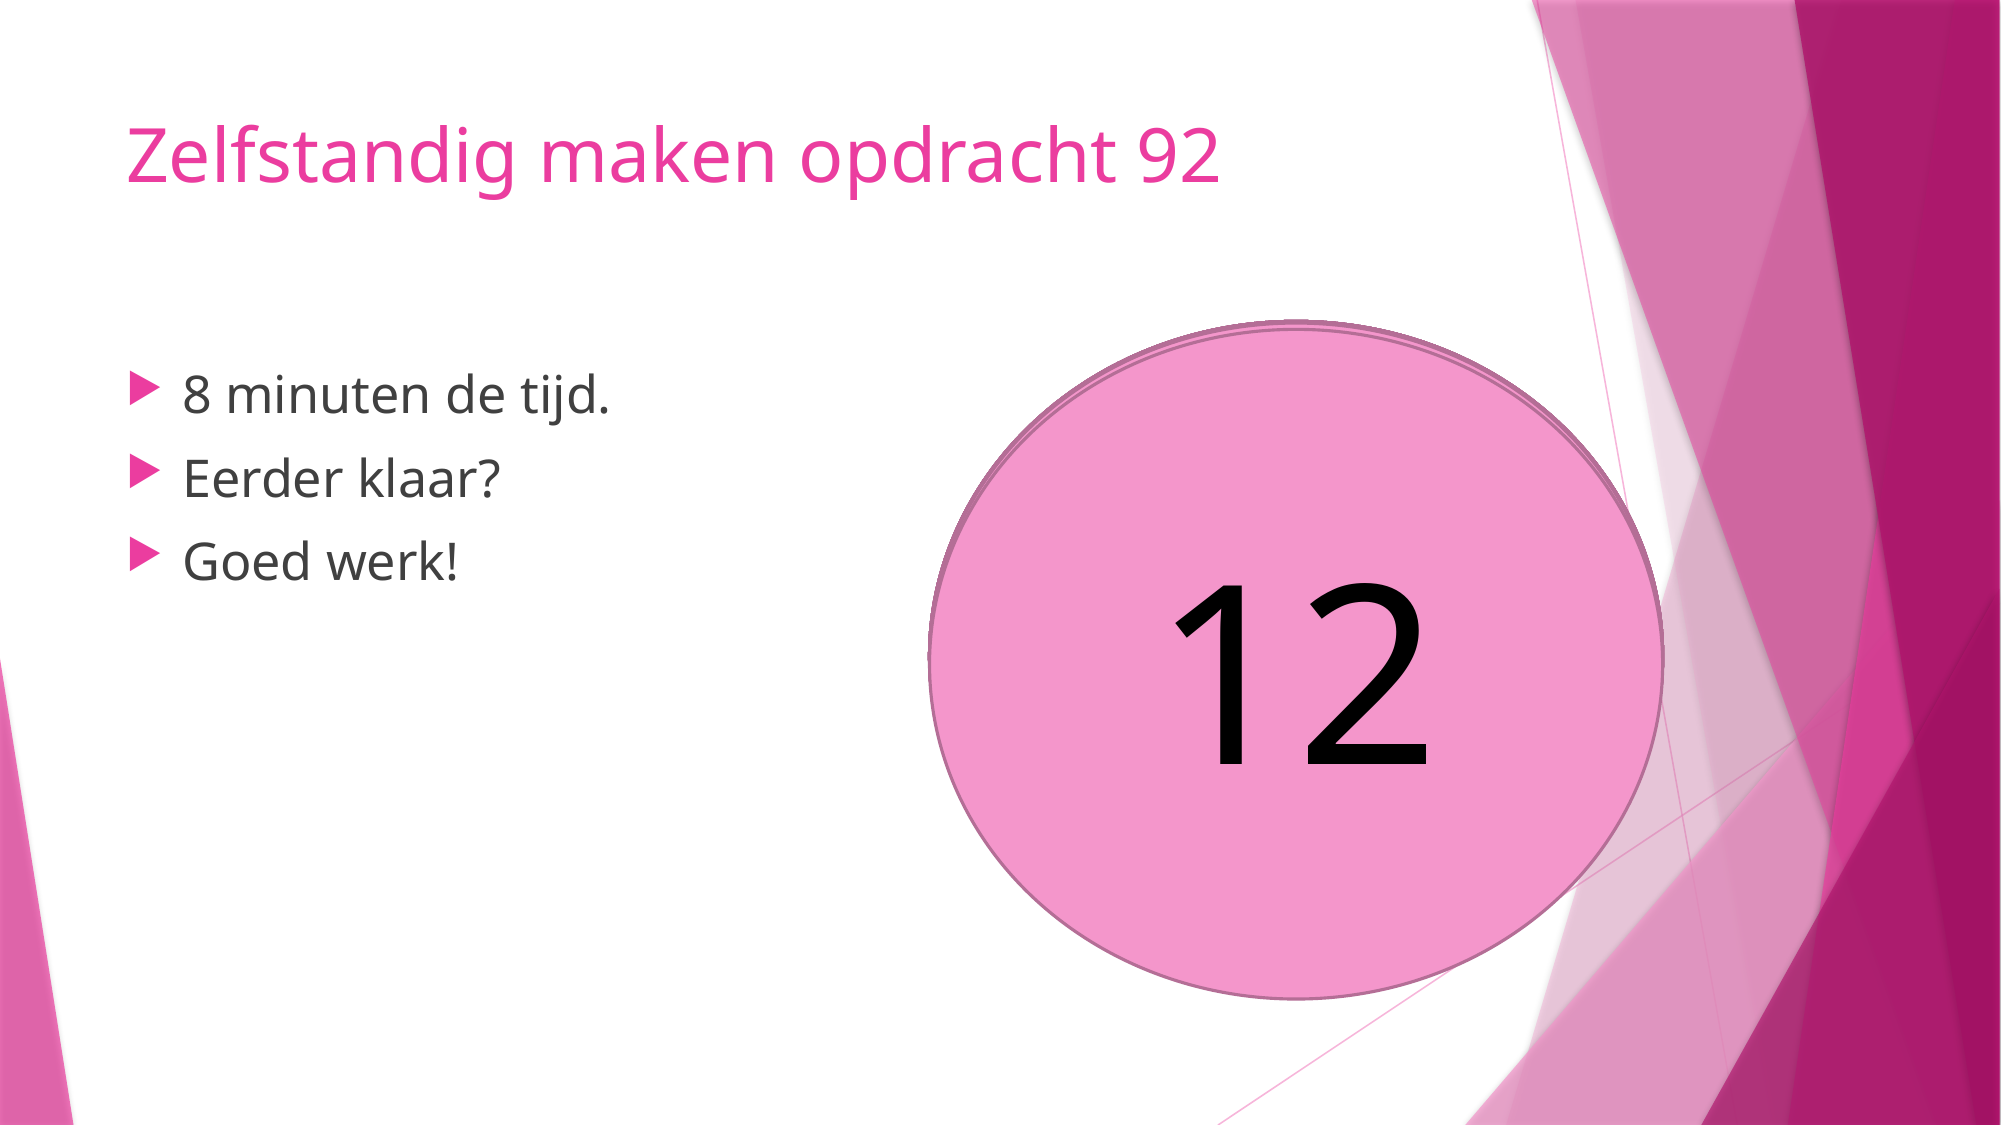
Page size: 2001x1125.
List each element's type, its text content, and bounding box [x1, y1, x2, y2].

text_box 12 [927, 327, 1665, 1001]
text_box 11 [930, 321, 1662, 621]
list 8 minuten de tijd. Eerder klaar? Goed werk! [111, 354, 831, 962]
title Zelfstandig maken opdracht 92 [111, 99, 1522, 317]
